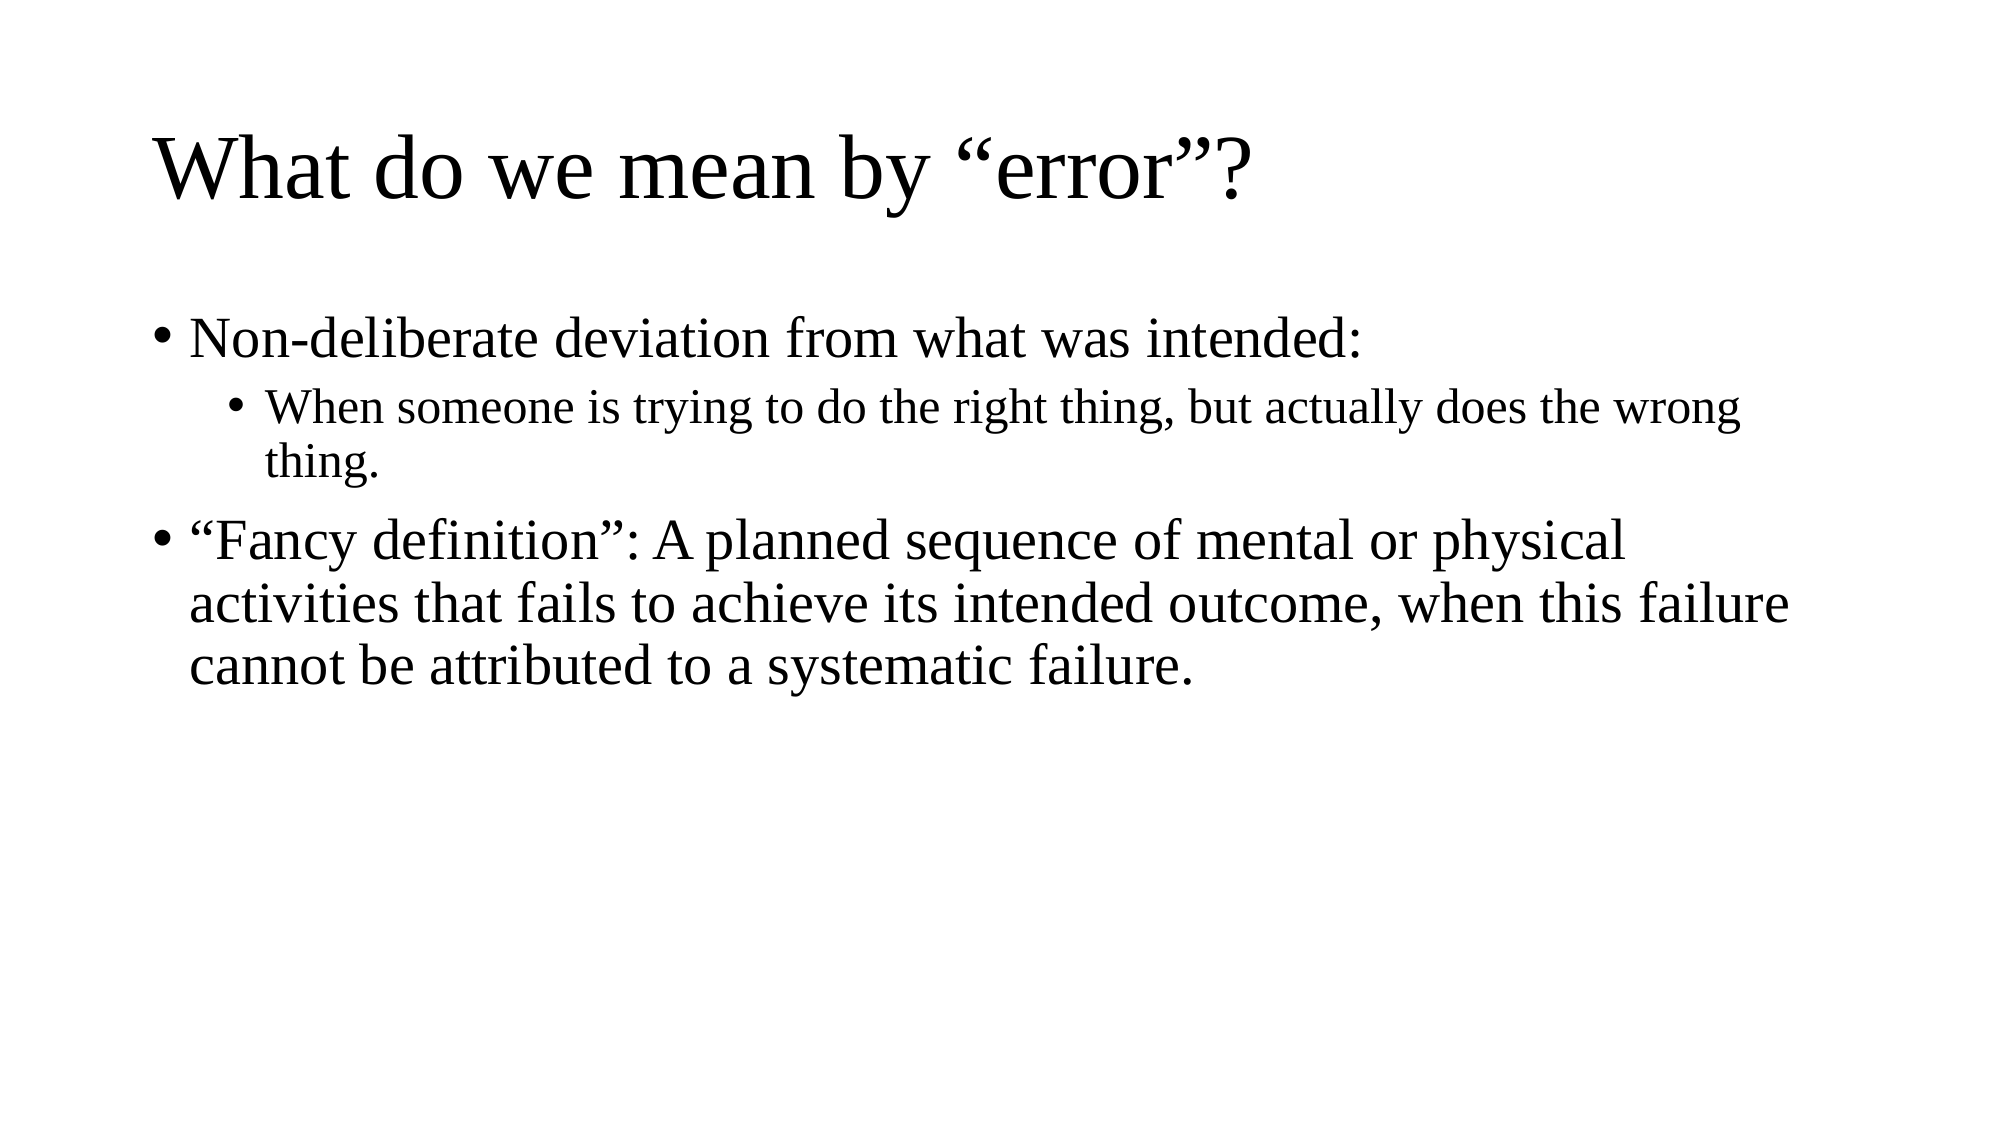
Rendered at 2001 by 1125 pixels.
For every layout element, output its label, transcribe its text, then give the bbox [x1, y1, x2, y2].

list Non-deliberate deviation from what was intended: When someone is trying to do the right thing, but actually does the wrong thing. “Fancy definition”: A planned sequence of mental or physical activities that fails to achieve its intended outcome, when this failure cannot be attributed to a systematic failure. [137, 299, 1863, 1014]
title What do we mean by “error”? [137, 59, 1863, 278]
